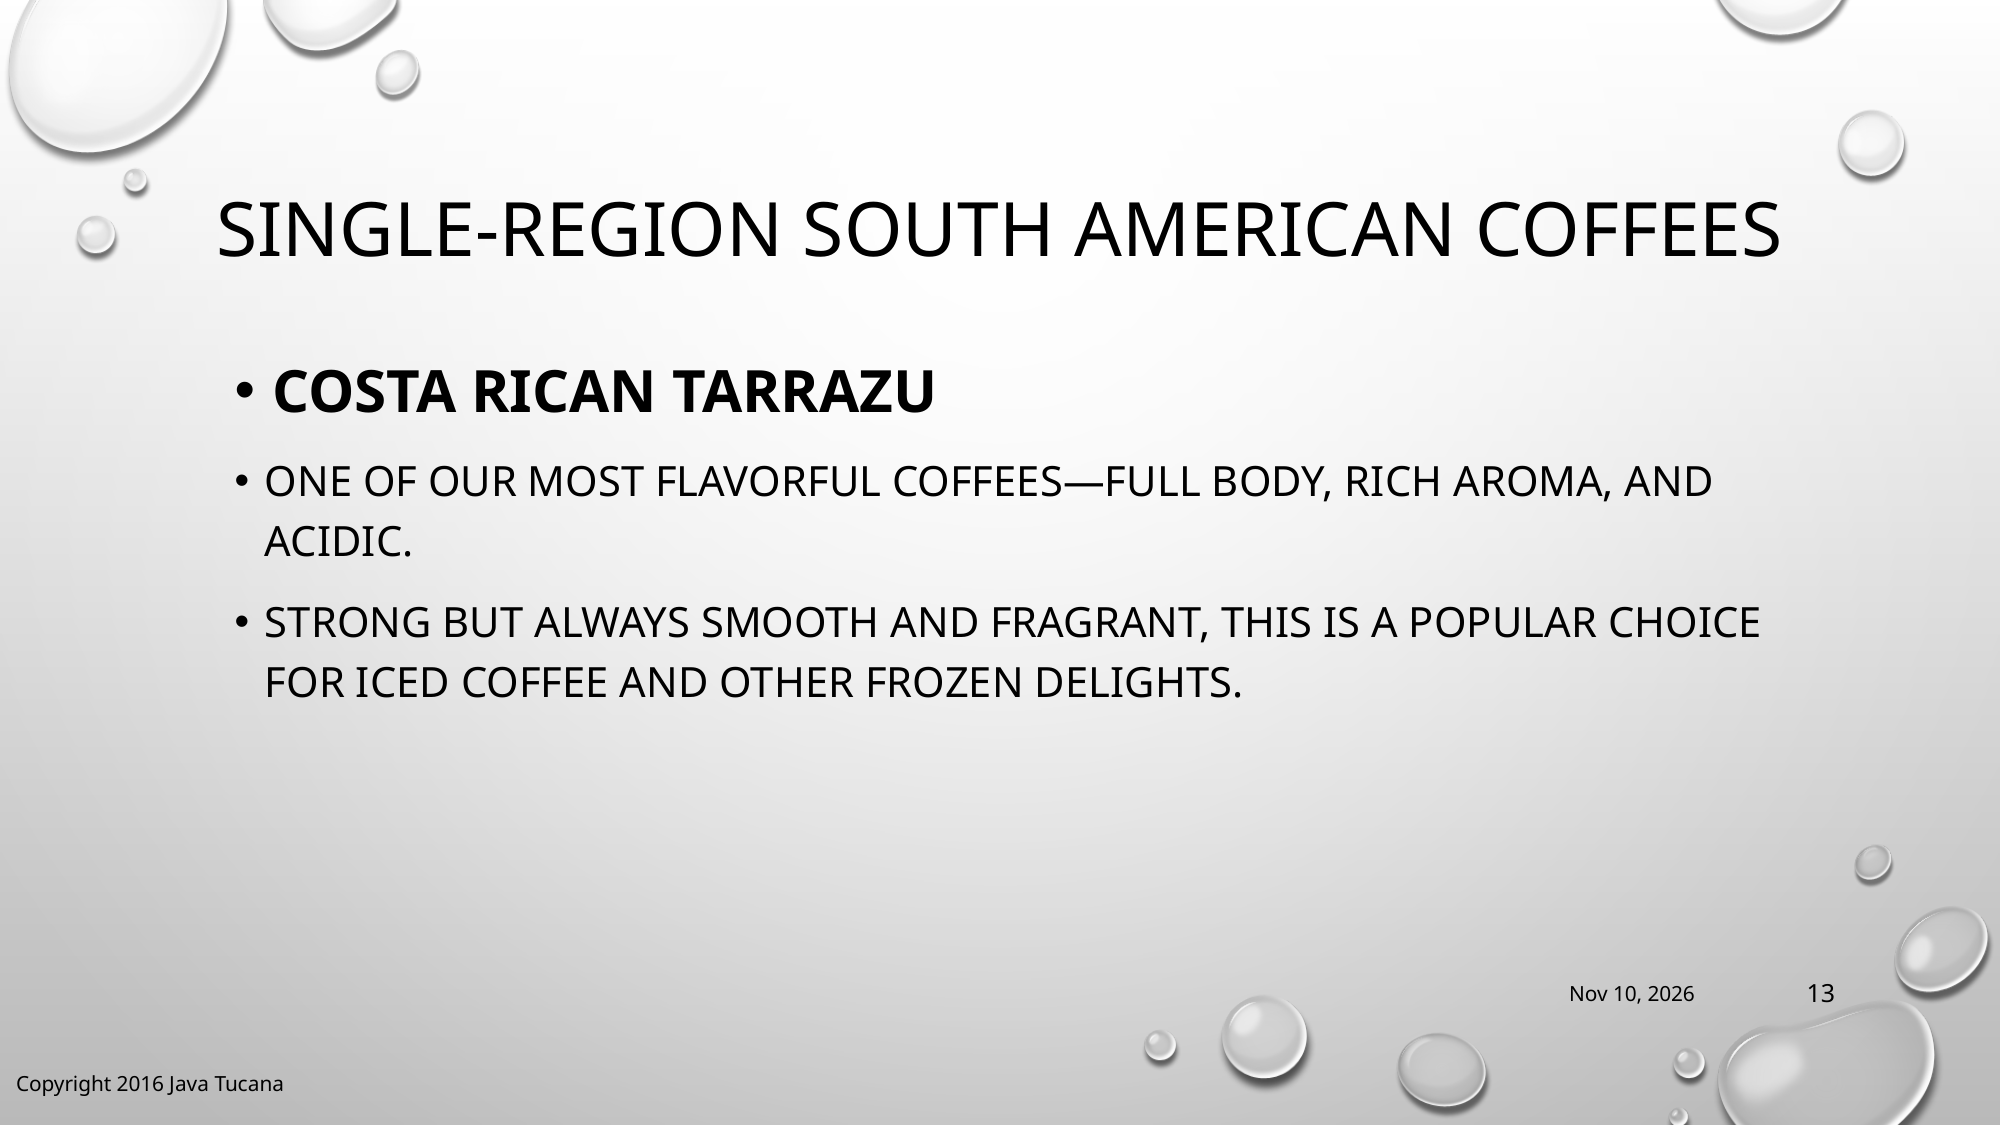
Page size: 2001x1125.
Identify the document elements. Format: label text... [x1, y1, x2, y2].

footer Copyright 2016 Java Tucana [1, 1055, 1096, 1116]
list Costa Rican Tarrazu One of our most flavorful coffees—full body, rich aroma, and acidic. Strong but always smooth and fragrant, this is a popular choice for iced coffee and other frozen delights. [219, 332, 1791, 993]
slide_number 13 [1724, 965, 1851, 1025]
title Single-region South American coffees [149, 101, 1851, 364]
picture [0, 0, 2000, 1125]
slide_number 9-Feb-16 [1259, 965, 1710, 1025]
